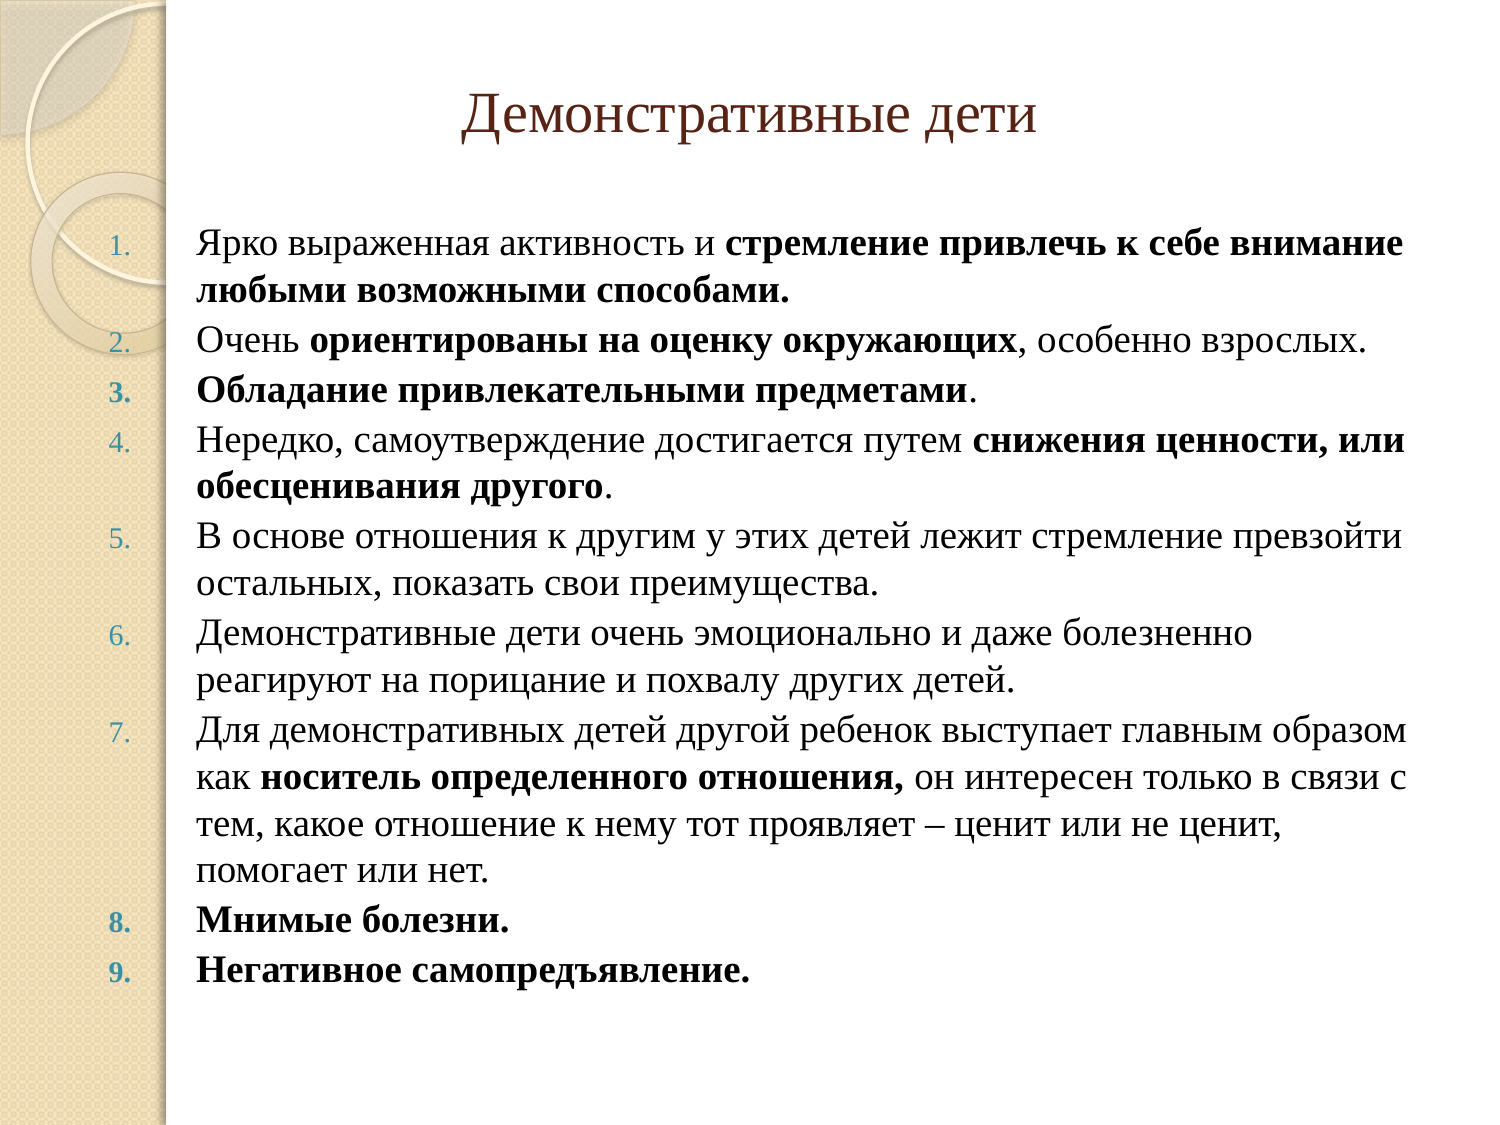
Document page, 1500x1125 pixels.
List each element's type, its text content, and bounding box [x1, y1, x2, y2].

title Демонстративные дети [75, 45, 1425, 160]
list Ярко выраженная активность и стремление привлечь к себе внимание любыми возможными способами. Очень ориентированы на оценку окружающих, особенно взрослых. Обладание привлекательными предметами. Нередко, самоутверждение достигается путем снижения ценности, или обесценивания другого. В основе отношения к другим у этих детей лежит стремление превзойти остальных, показать свои преимущества. Демонстративные дети очень эмоционально и даже болезненно реагируют на порицание и похвалу других детей. Для демонстративных детей другой ребенок выступает главным образом как носитель определенного отношения, он интересен только в связи с тем, какое отношение к нему тот проявляет – ценит или не ценит, помогает или нет. Мнимые болезни. Негативное самопредъявление. [75, 160, 1425, 1071]
